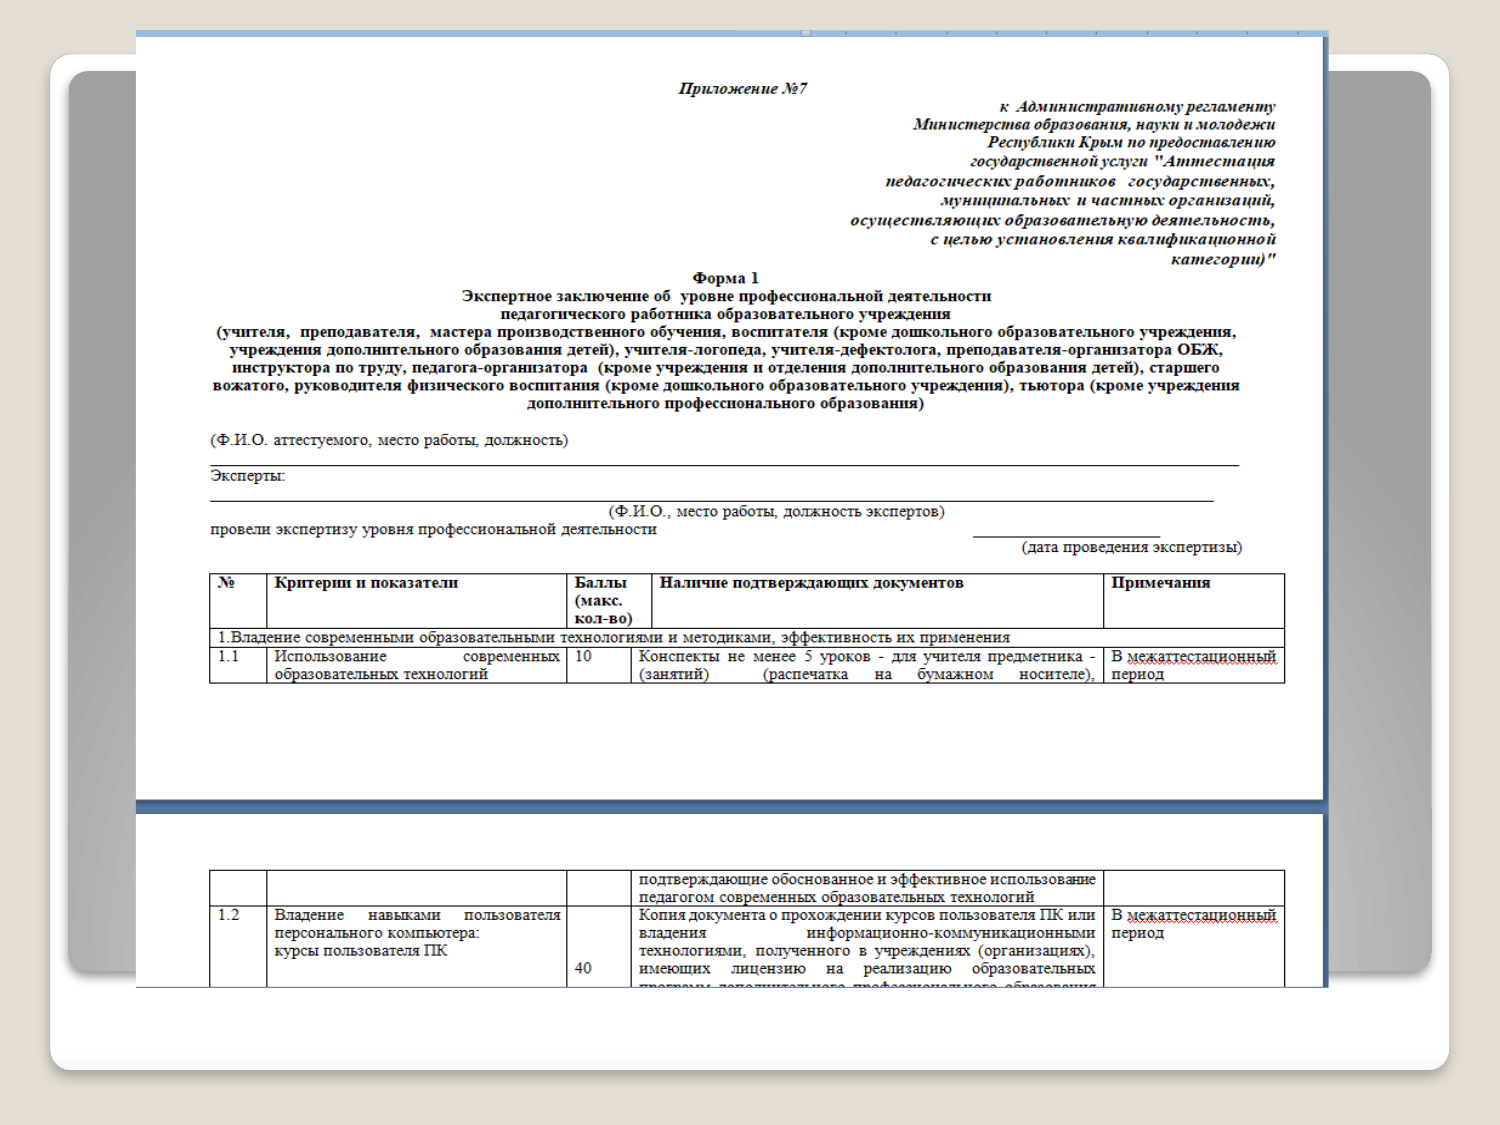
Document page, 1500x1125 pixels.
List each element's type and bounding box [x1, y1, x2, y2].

picture [135, 30, 1329, 988]
